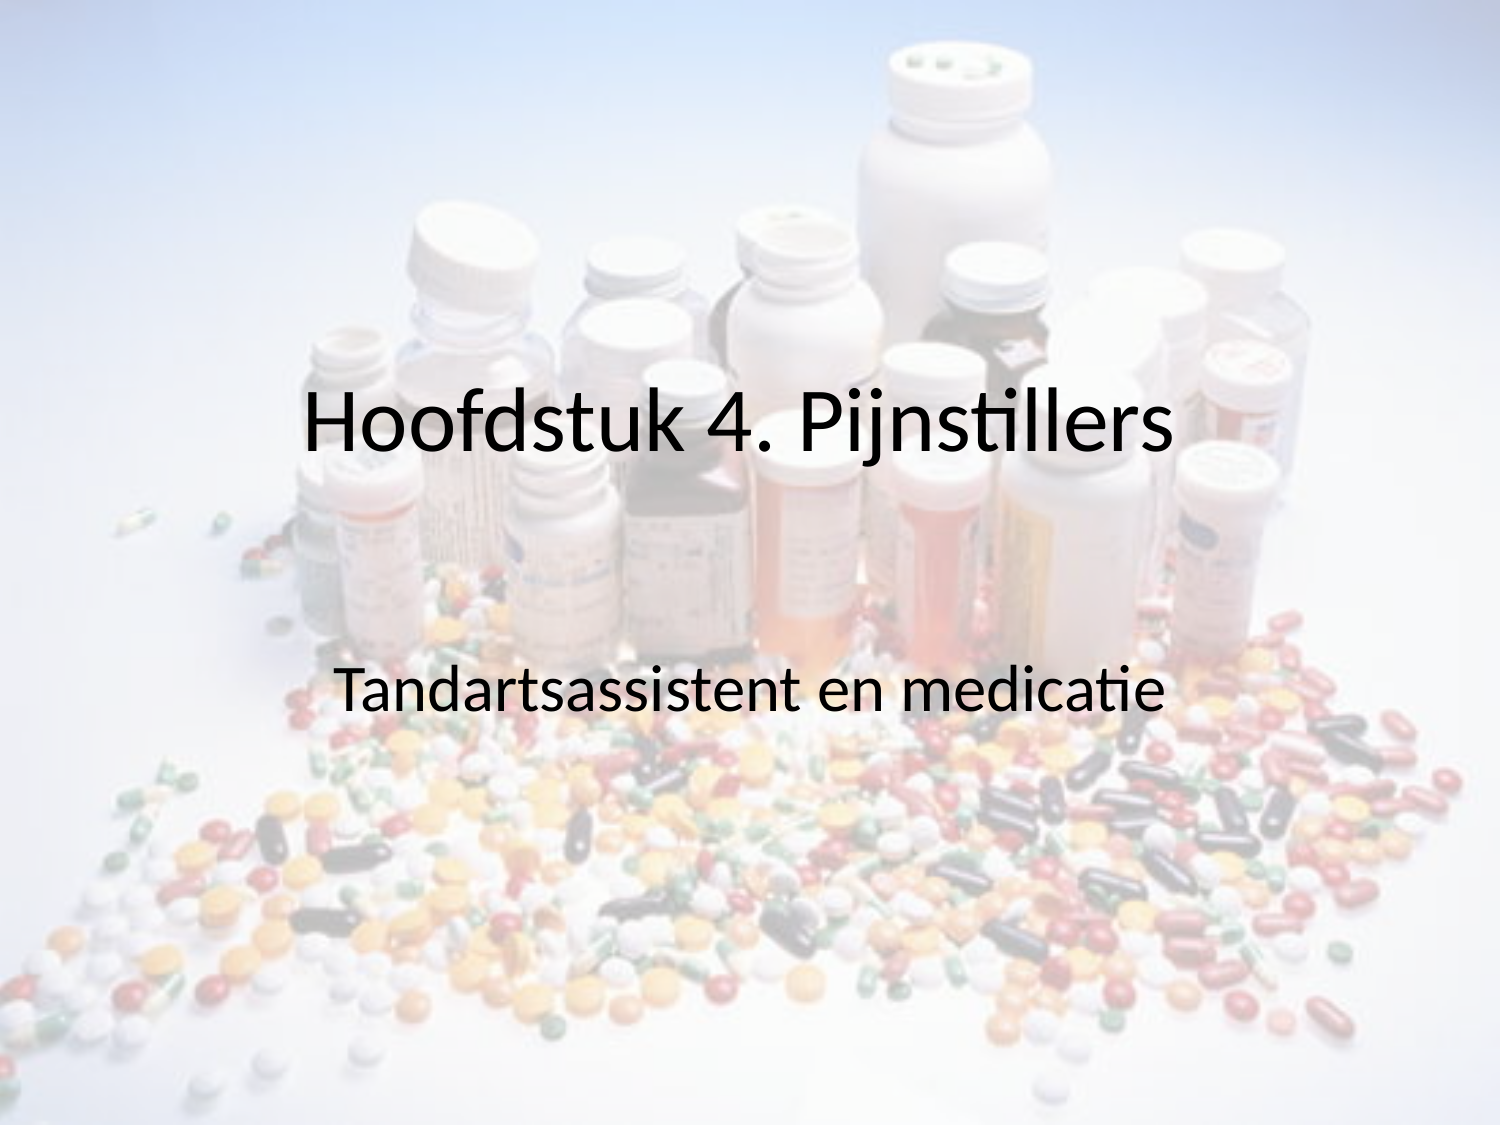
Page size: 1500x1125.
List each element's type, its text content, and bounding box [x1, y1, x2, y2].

title Hoofdstuk 4. Pijnstillers [112, 349, 1388, 591]
subtitle Tandartsassistent en medicatie [225, 637, 1275, 925]
